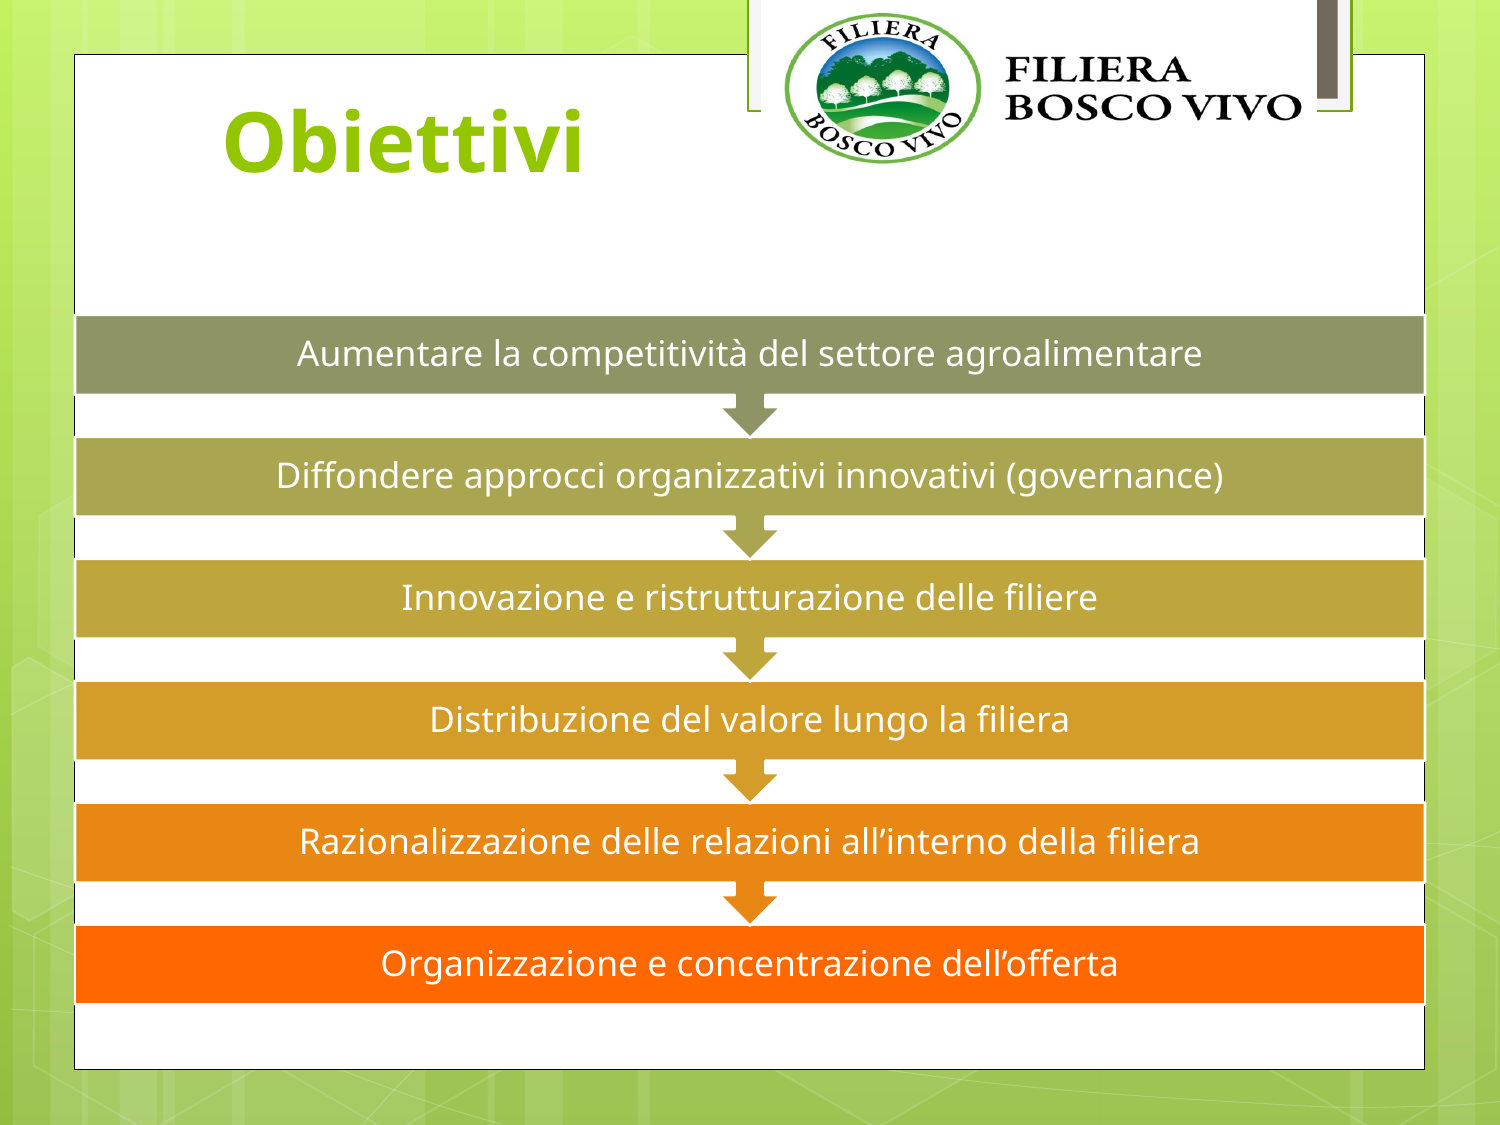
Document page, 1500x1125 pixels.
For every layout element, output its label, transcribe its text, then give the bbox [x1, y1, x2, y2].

picture [761, 0, 1318, 173]
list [74, 314, 1426, 1006]
title Obiettivi [206, 78, 1359, 197]
